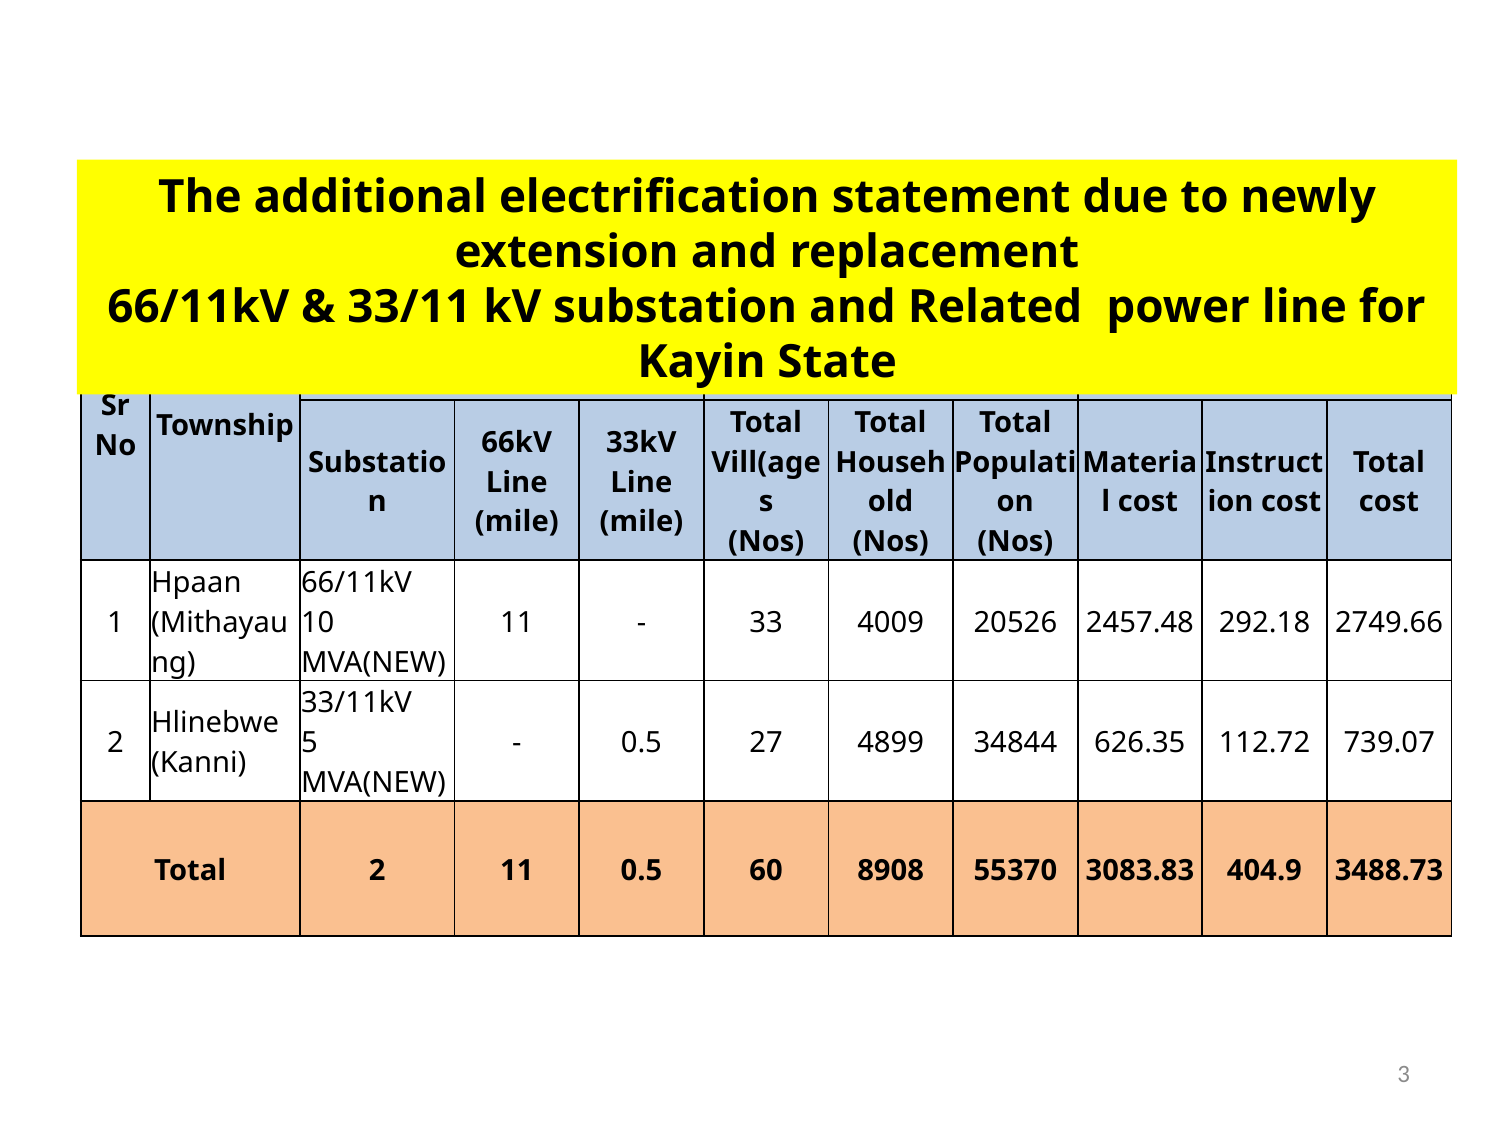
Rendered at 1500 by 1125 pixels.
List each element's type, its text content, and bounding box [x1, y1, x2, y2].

table_cell 2749.66 [1328, 561, 1451, 680]
table_cell Substation [301, 401, 454, 559]
table_cell Hpaan (Mithayaung) [151, 561, 299, 680]
table_header Sr No [82, 395, 149, 559]
table_cell Total Household (Nos) [829, 401, 952, 559]
table_cell 33/11kV 5 MVA(NEW) [301, 681, 454, 800]
table_cell 11 [455, 561, 578, 680]
table_cell 0.5 [580, 802, 703, 935]
table_cell Instruction cost [1203, 401, 1326, 559]
table_cell 0.5 [580, 681, 703, 800]
table_cell 8908 [829, 802, 952, 935]
table_cell 55370 [954, 802, 1077, 935]
table_cell 3488.73 [1328, 802, 1451, 935]
table_cell Total Population (Nos) [954, 401, 1077, 559]
table_header The effective area [705, 395, 1077, 399]
table_cell 27 [705, 681, 828, 800]
table_cell 292.18 [1203, 561, 1326, 680]
table_cell 33 [705, 561, 828, 680]
table_cell 34844 [954, 681, 1077, 800]
table_cell Total Vill(ages (Nos) [705, 401, 828, 559]
table_cell 2 [82, 681, 149, 800]
text_box The additional electrification statement due to newly extension and replacement 66/11kV & 33/11 kV substation and Related power line for Kayin State [76, 159, 1458, 395]
table_cell 4009 [829, 561, 952, 680]
table_cell 112.72 [1203, 681, 1326, 800]
table_header To Be Constructed [301, 395, 703, 399]
table_cell 66/11kV 10 MVA(NEW) [301, 561, 454, 680]
table_cell Total cost [1328, 401, 1451, 559]
table_cell 3083.83 [1079, 802, 1201, 935]
table_cell 33kV Line (mile) [580, 401, 703, 559]
table_cell 2 [301, 802, 454, 935]
table_cell 60 [705, 802, 828, 935]
table_header Estimated Cost (millon kyats) [1079, 395, 1451, 399]
table_cell Total [82, 802, 299, 935]
table_cell 4899 [829, 681, 952, 800]
table_cell 20526 [954, 561, 1077, 680]
table_cell 2457.48 [1079, 561, 1201, 680]
table_cell - [580, 561, 703, 680]
table_cell 739.07 [1328, 681, 1451, 800]
table_cell Hlinebwe (Kanni) [151, 681, 299, 800]
table_cell 1 [82, 561, 149, 680]
table_cell 66kV Line (mile) [455, 401, 578, 559]
table_cell 11 [455, 802, 578, 935]
table_cell 626.35 [1079, 681, 1201, 800]
table_cell - [455, 681, 578, 800]
table_cell 404.9 [1203, 802, 1326, 935]
table_header Township [151, 395, 299, 559]
slide_number 3 [1074, 1042, 1425, 1103]
table_cell Material cost [1079, 401, 1201, 559]
